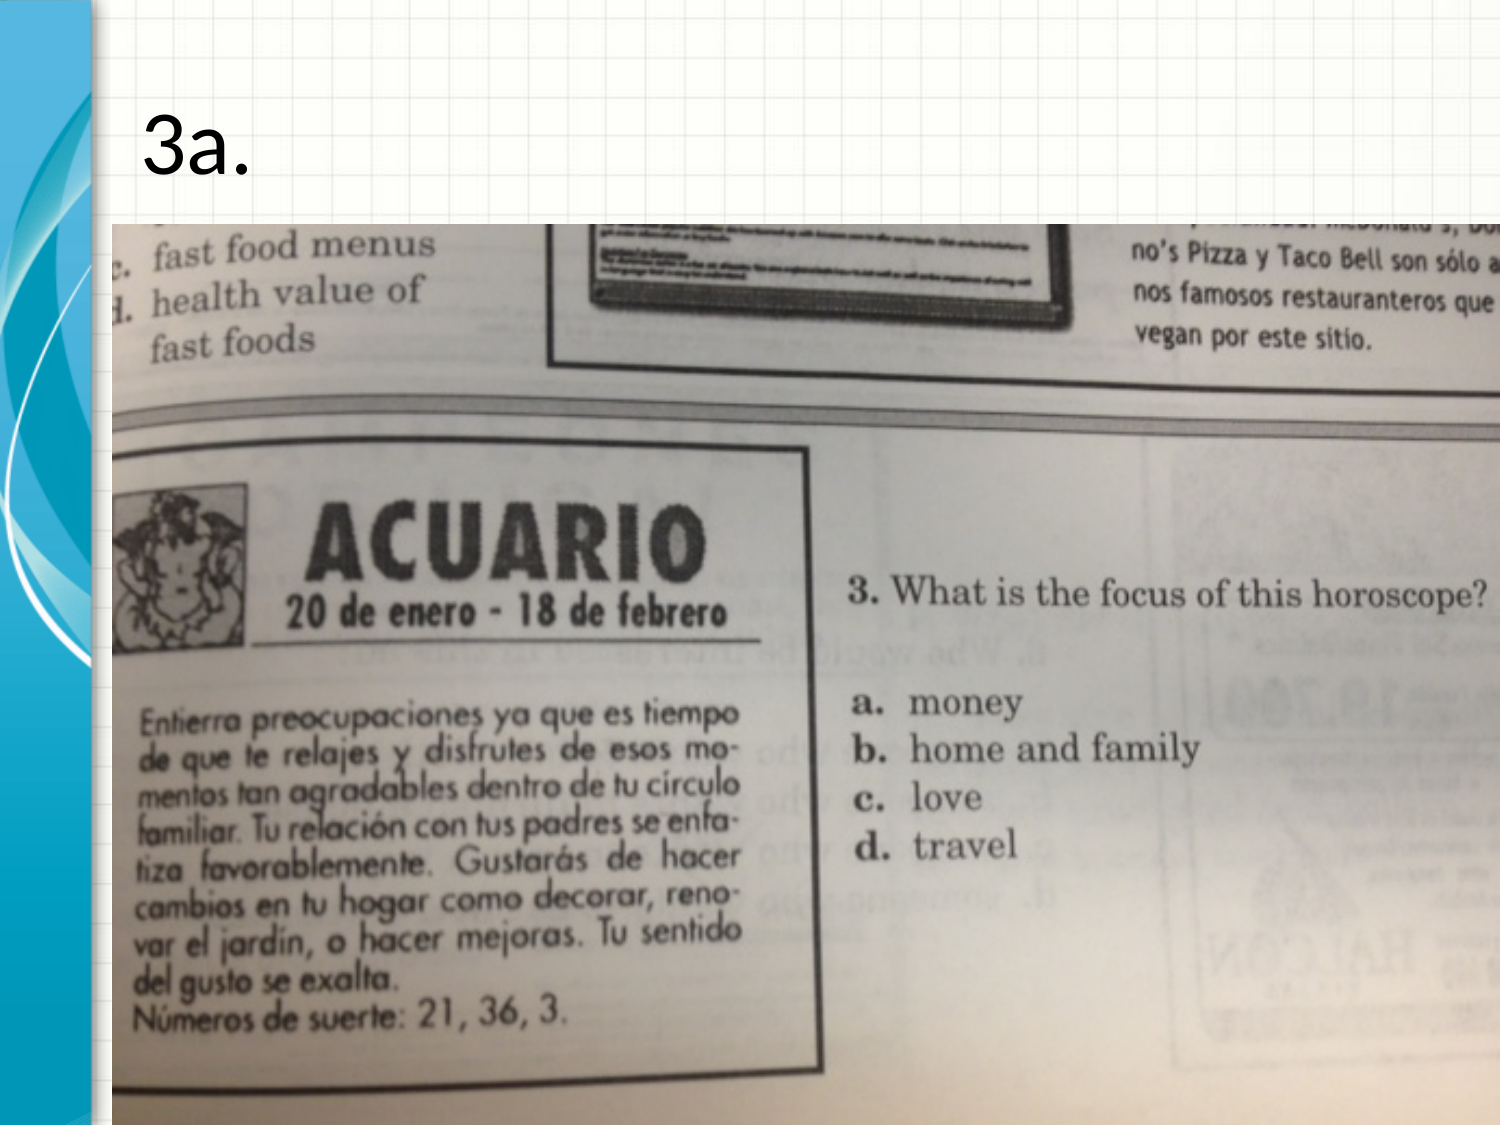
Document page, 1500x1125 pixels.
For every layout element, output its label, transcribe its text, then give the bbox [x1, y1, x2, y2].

picture [0, 0, 1500, 1125]
title 3a. [125, 44, 1450, 223]
